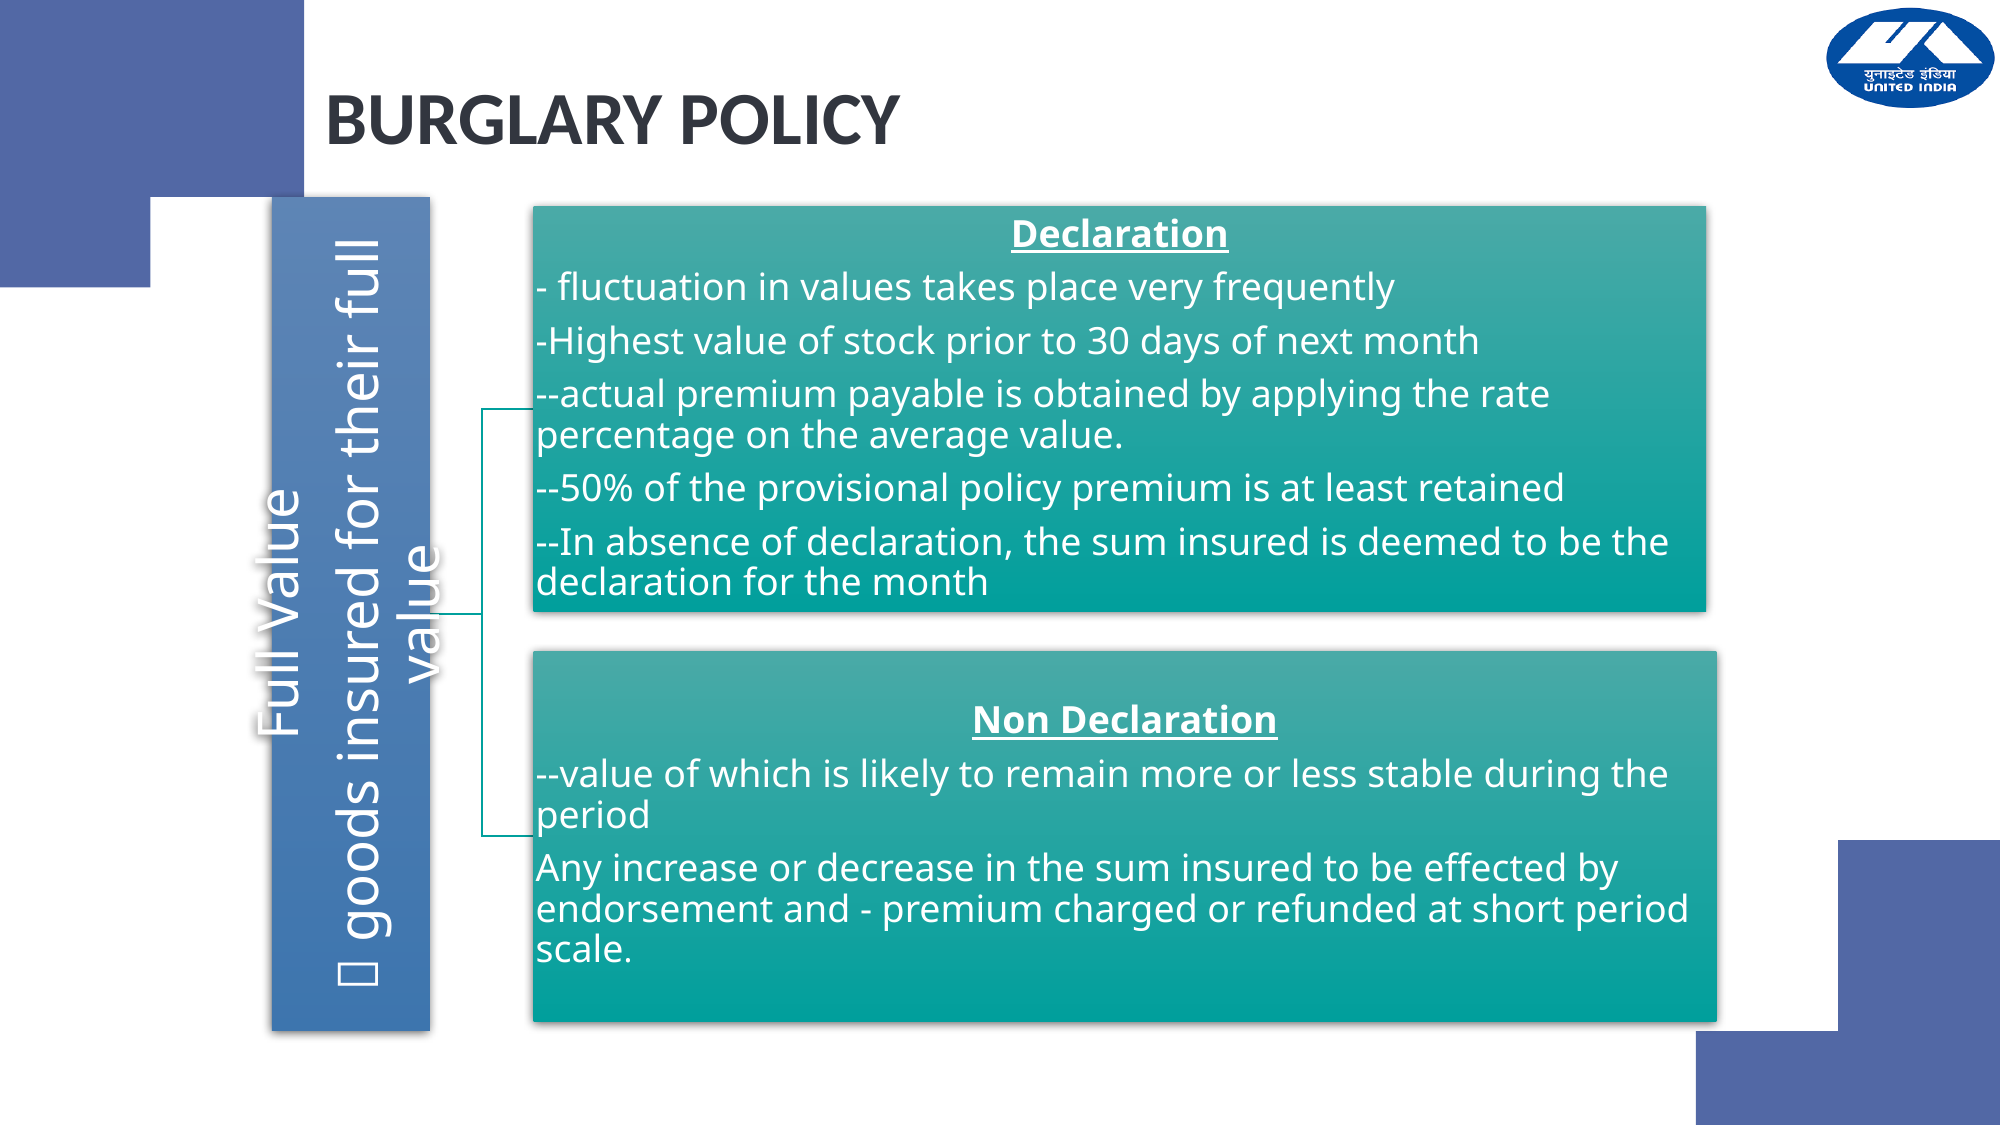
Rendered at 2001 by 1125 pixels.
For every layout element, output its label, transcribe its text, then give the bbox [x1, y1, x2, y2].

picture [1820, 3, 2000, 111]
text_box BURGLARY POLICY [310, 72, 1545, 196]
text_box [150, 196, 1838, 1031]
